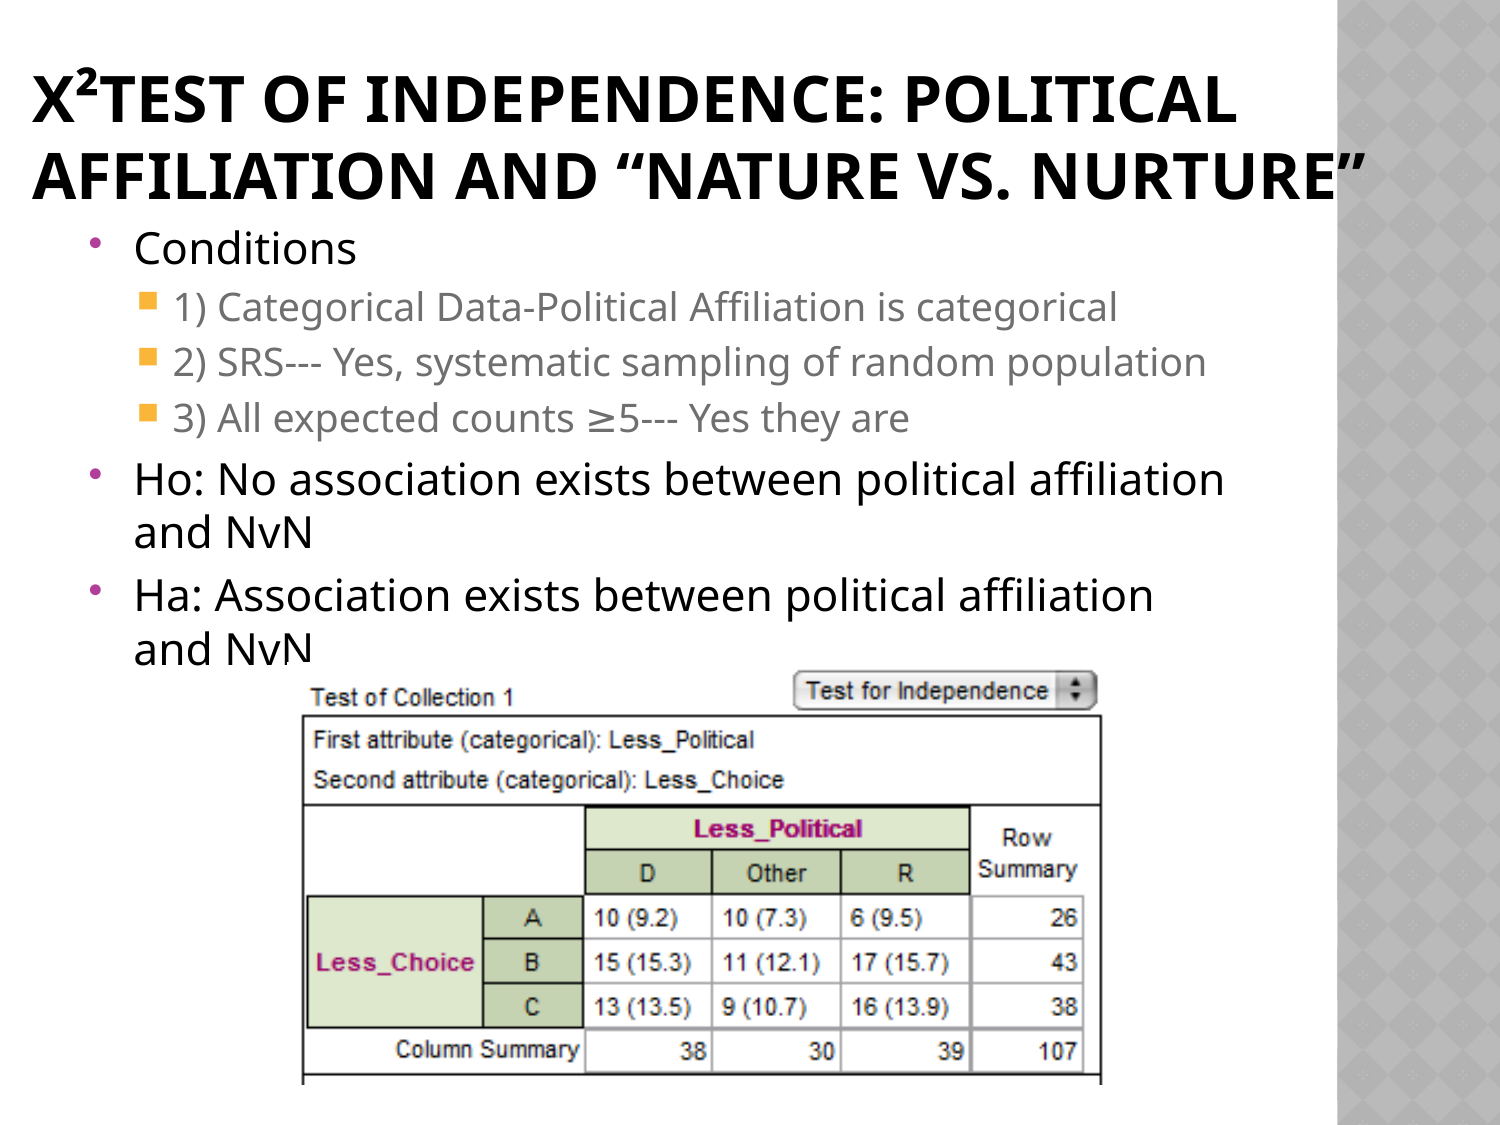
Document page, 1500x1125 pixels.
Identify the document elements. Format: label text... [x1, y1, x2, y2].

title X²Test of independence: Political Affiliation and “Nature Vs. Nurture” [24, 24, 1438, 213]
list Conditions 1) Categorical Data-Political Affiliation is categorical 2) SRS--- Yes, systematic sampling of random population 3) All expected counts ≥5--- Yes they are Ho: No association exists between political affiliation and NvN Ha: Association exists between political affiliation and NvN [74, 212, 1263, 687]
picture [287, 661, 1108, 1085]
